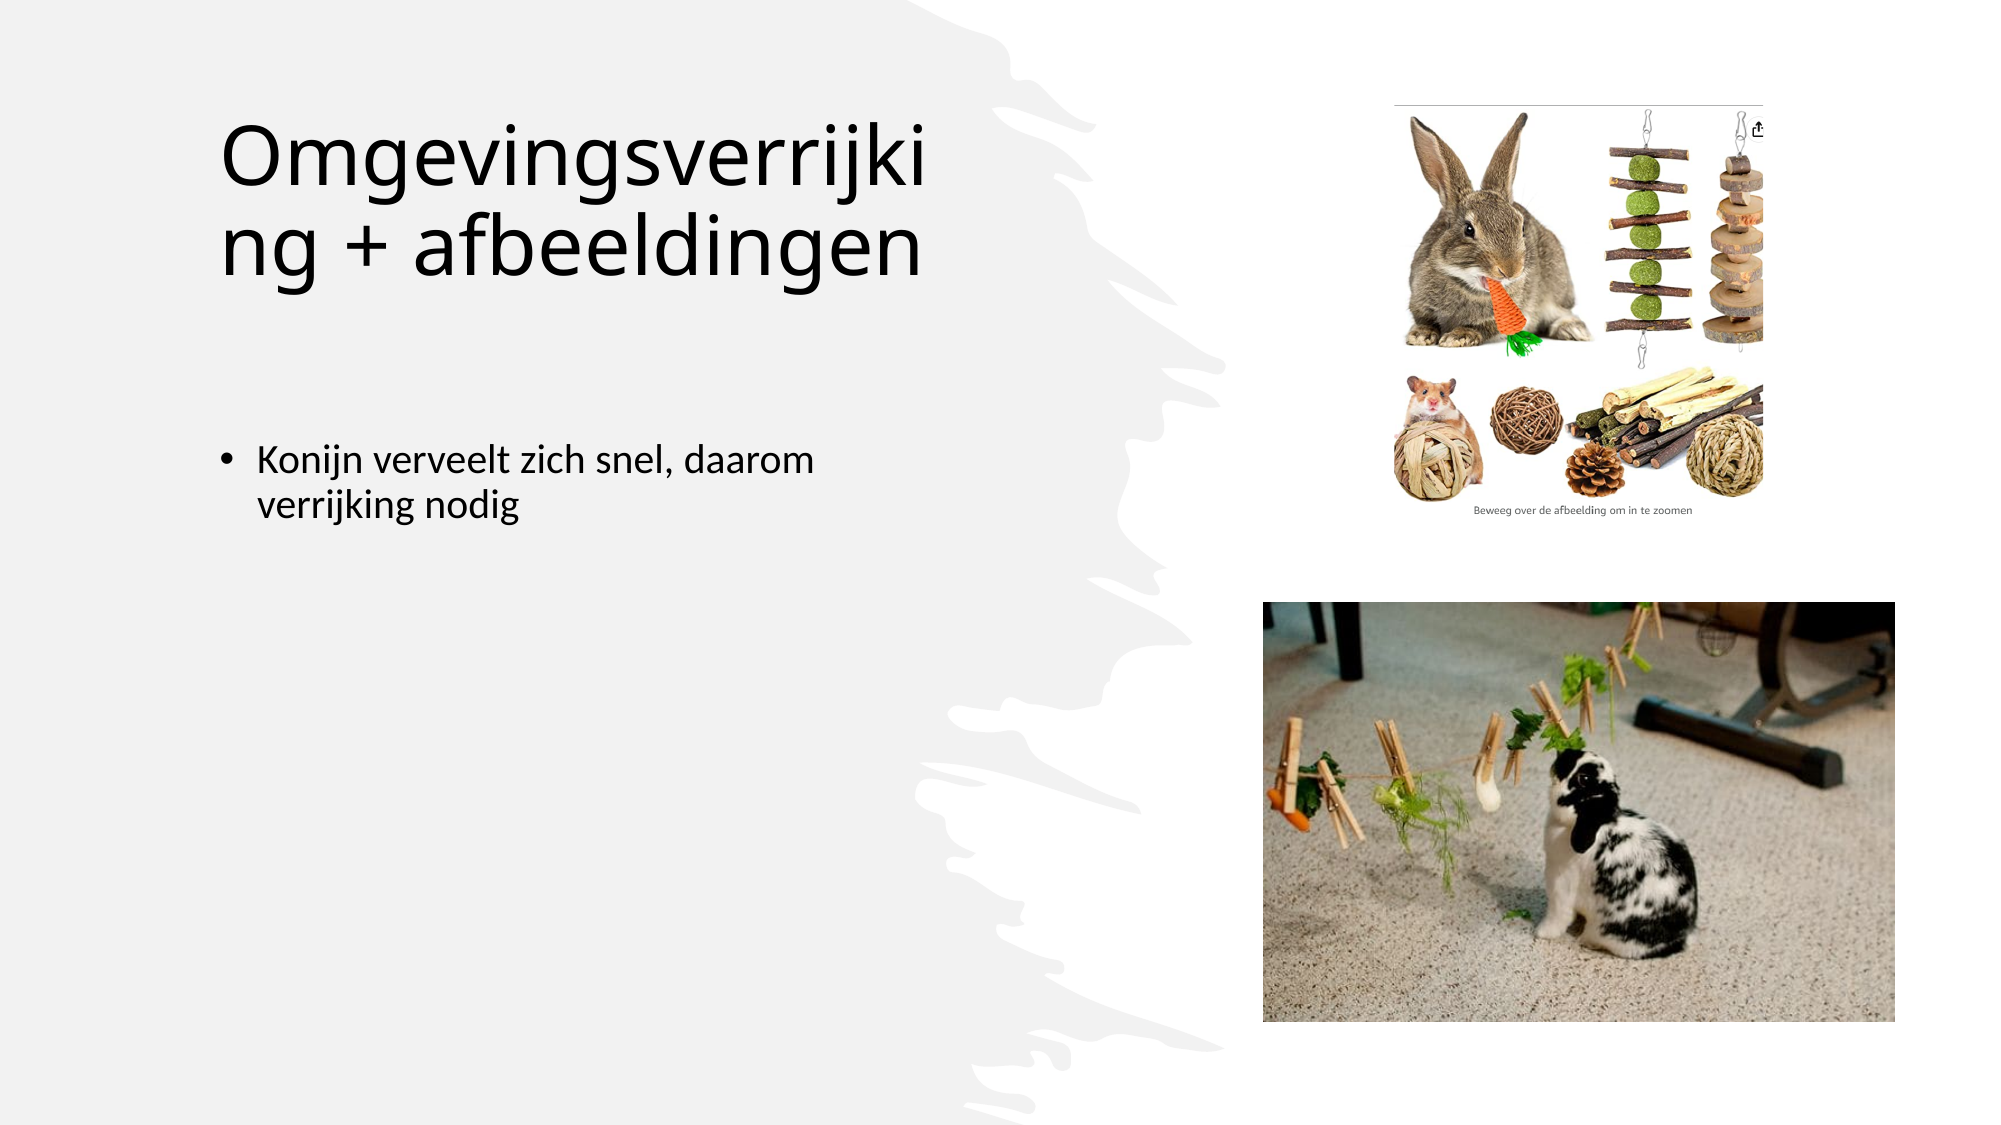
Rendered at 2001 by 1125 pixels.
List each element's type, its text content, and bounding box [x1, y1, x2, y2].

list Konijn verveelt zich snel, daarom verrijking nodig [204, 430, 988, 1014]
picture [1263, 602, 1895, 1022]
text_box [909, 0, 2000, 1125]
picture [1394, 105, 1764, 523]
title Omgevingsverrijking + afbeeldingen [204, 105, 988, 401]
text_box [0, 0, 1226, 1125]
